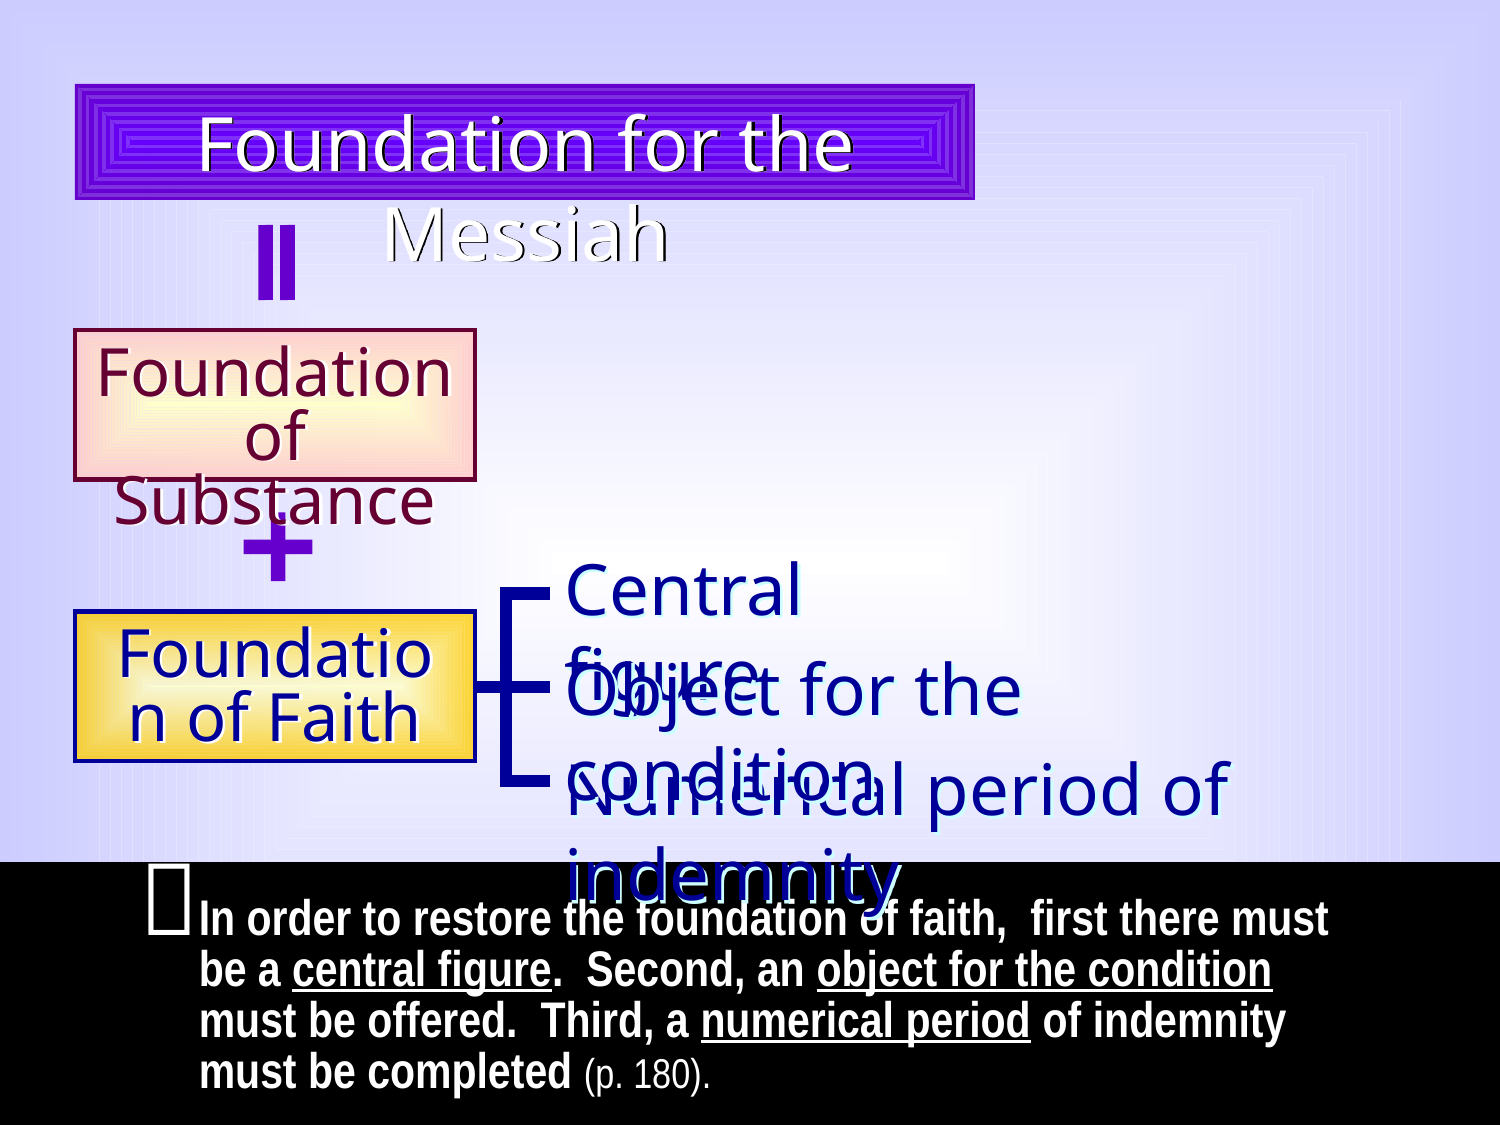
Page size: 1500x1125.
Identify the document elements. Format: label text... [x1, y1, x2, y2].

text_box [265, 224, 288, 301]
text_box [124, 874, 1376, 1108]
text_box [75, 329, 475, 480]
text_box Object for the condition [549, 637, 1275, 822]
text_box Central figure [549, 537, 988, 637]
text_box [243, 512, 313, 582]
text_box [0, 862, 1500, 1125]
text_box Foundation of Faith [90, 619, 460, 763]
text_box Numerical period of indemnity [549, 737, 1463, 922]
text_box Foundation for the Messiah [87, 89, 963, 284]
text_box Foundation of Substance [78, 338, 472, 545]
text_box [74, 83, 975, 200]
text_box [75, 611, 475, 762]
